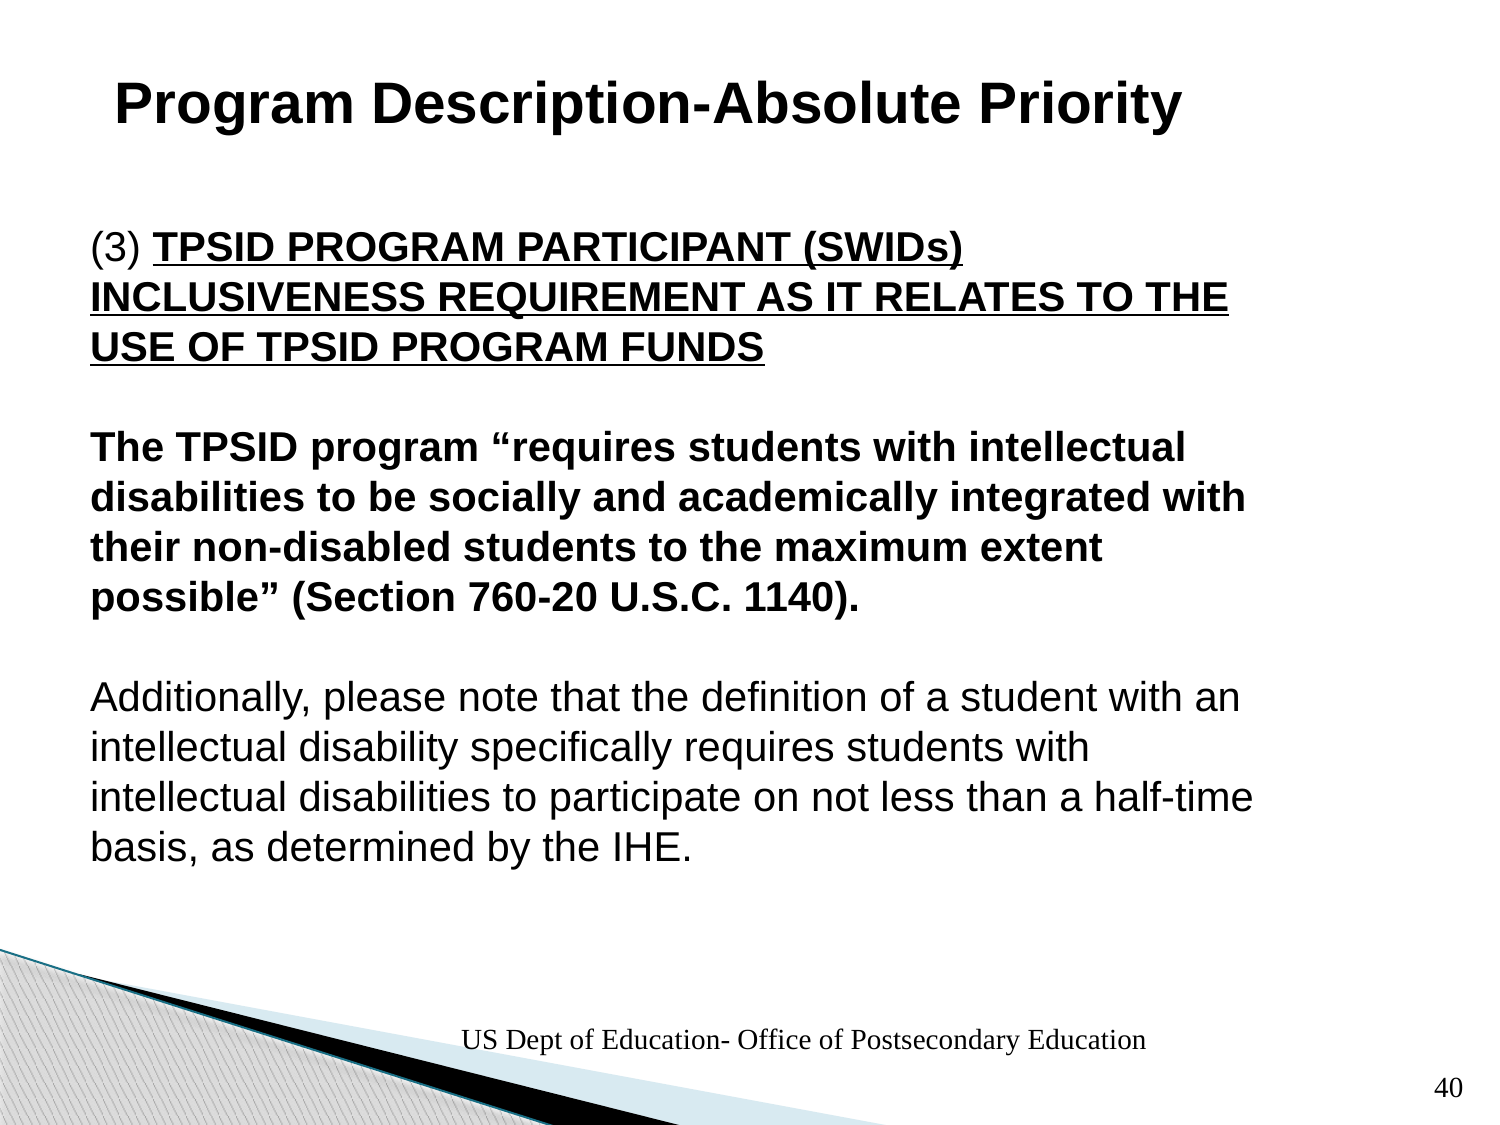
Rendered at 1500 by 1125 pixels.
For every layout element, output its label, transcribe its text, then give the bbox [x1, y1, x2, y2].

slide_number 40 [1418, 1051, 1479, 1112]
footer US Dept of Education- Office of Postsecondary Education [387, 1025, 1163, 1063]
title Program Description-Absolute Priority [99, 37, 1363, 164]
list (3) TPSID PROGRAM PARTICIPANT (SWIDs) INCLUSIVeness REQUIREMENT AS IT RElAtES TO THE USE OF TPSID PROGRAM FUNDS The TPSID program “requires students with intellectual disabilities to be socially and academically integrated with their non-disabled students to the maximum extent possible” (Section 760-20 U.S.C. 1140). Additionally, please note that the definition of a student with an intellectual disability specifically requires students with intellectual disabilities to participate on not less than a half-time basis, as determined by the IHE. [75, 212, 1300, 822]
